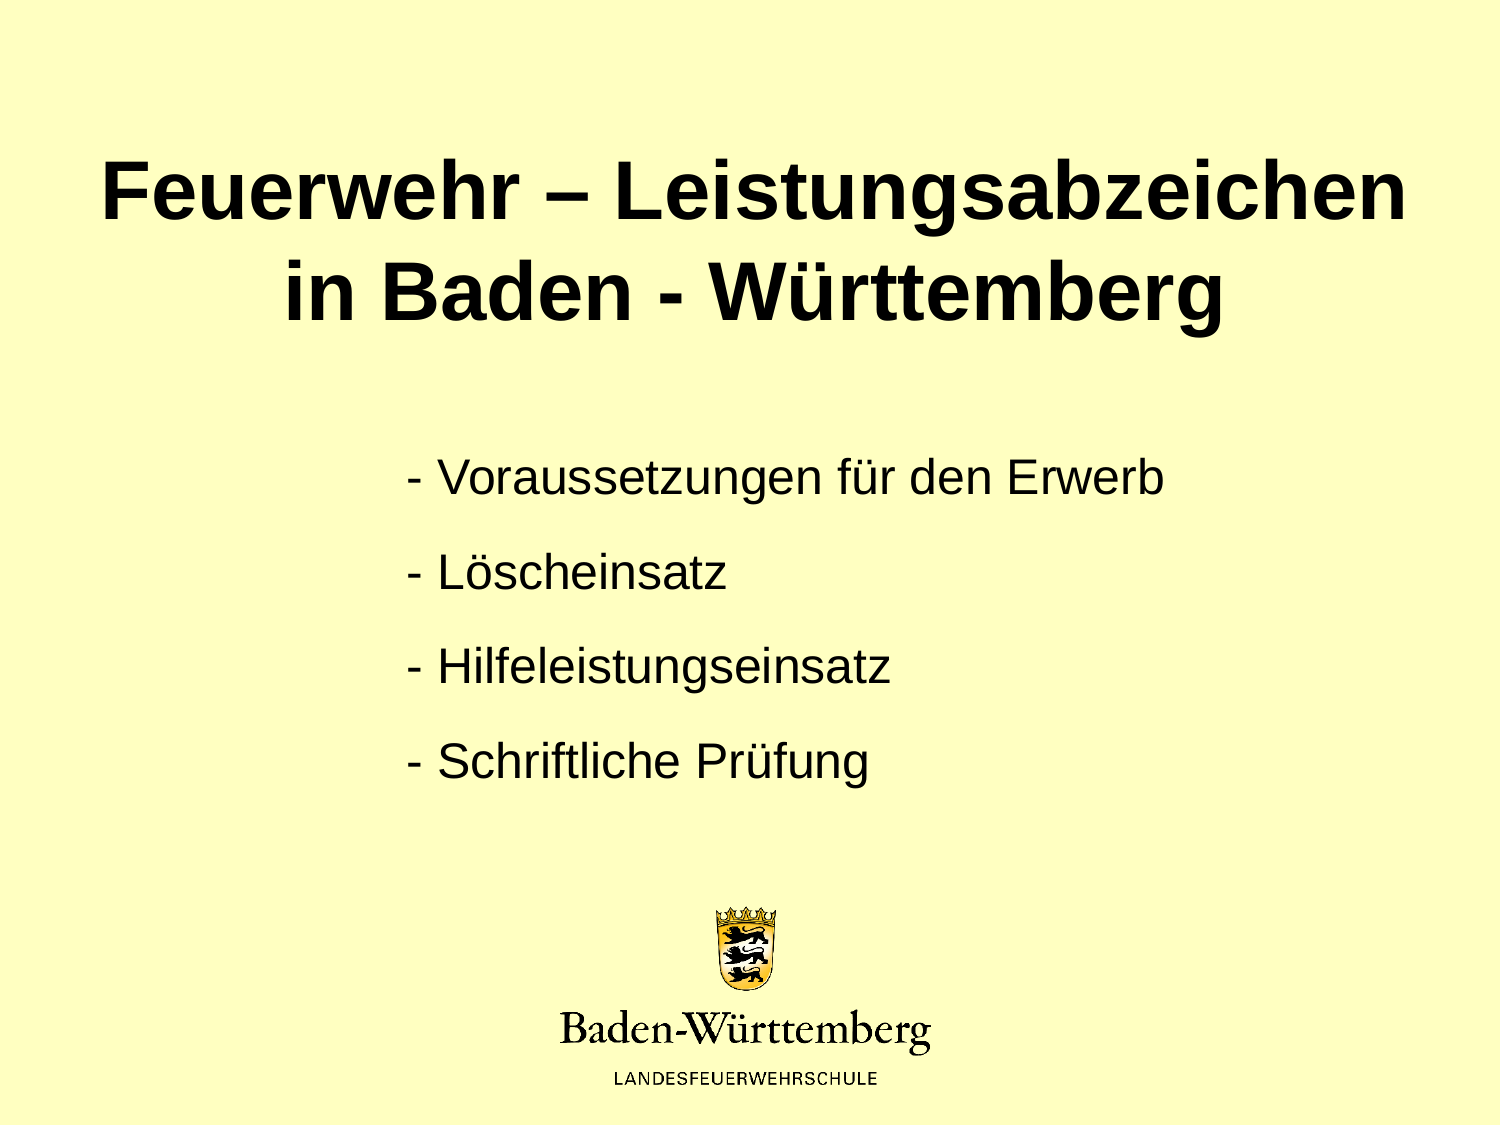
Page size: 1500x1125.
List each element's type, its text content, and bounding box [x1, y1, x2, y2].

subtitle - Voraussetzungen für den Erwerb - Löscheinsatz - Hilfeleistungseinsatz - Schriftliche Prüfung [392, 436, 1199, 862]
text_box Feuerwehr – Leistungsabzeichen in Baden - Württemberg [86, 129, 1425, 345]
picture [560, 904, 931, 1089]
